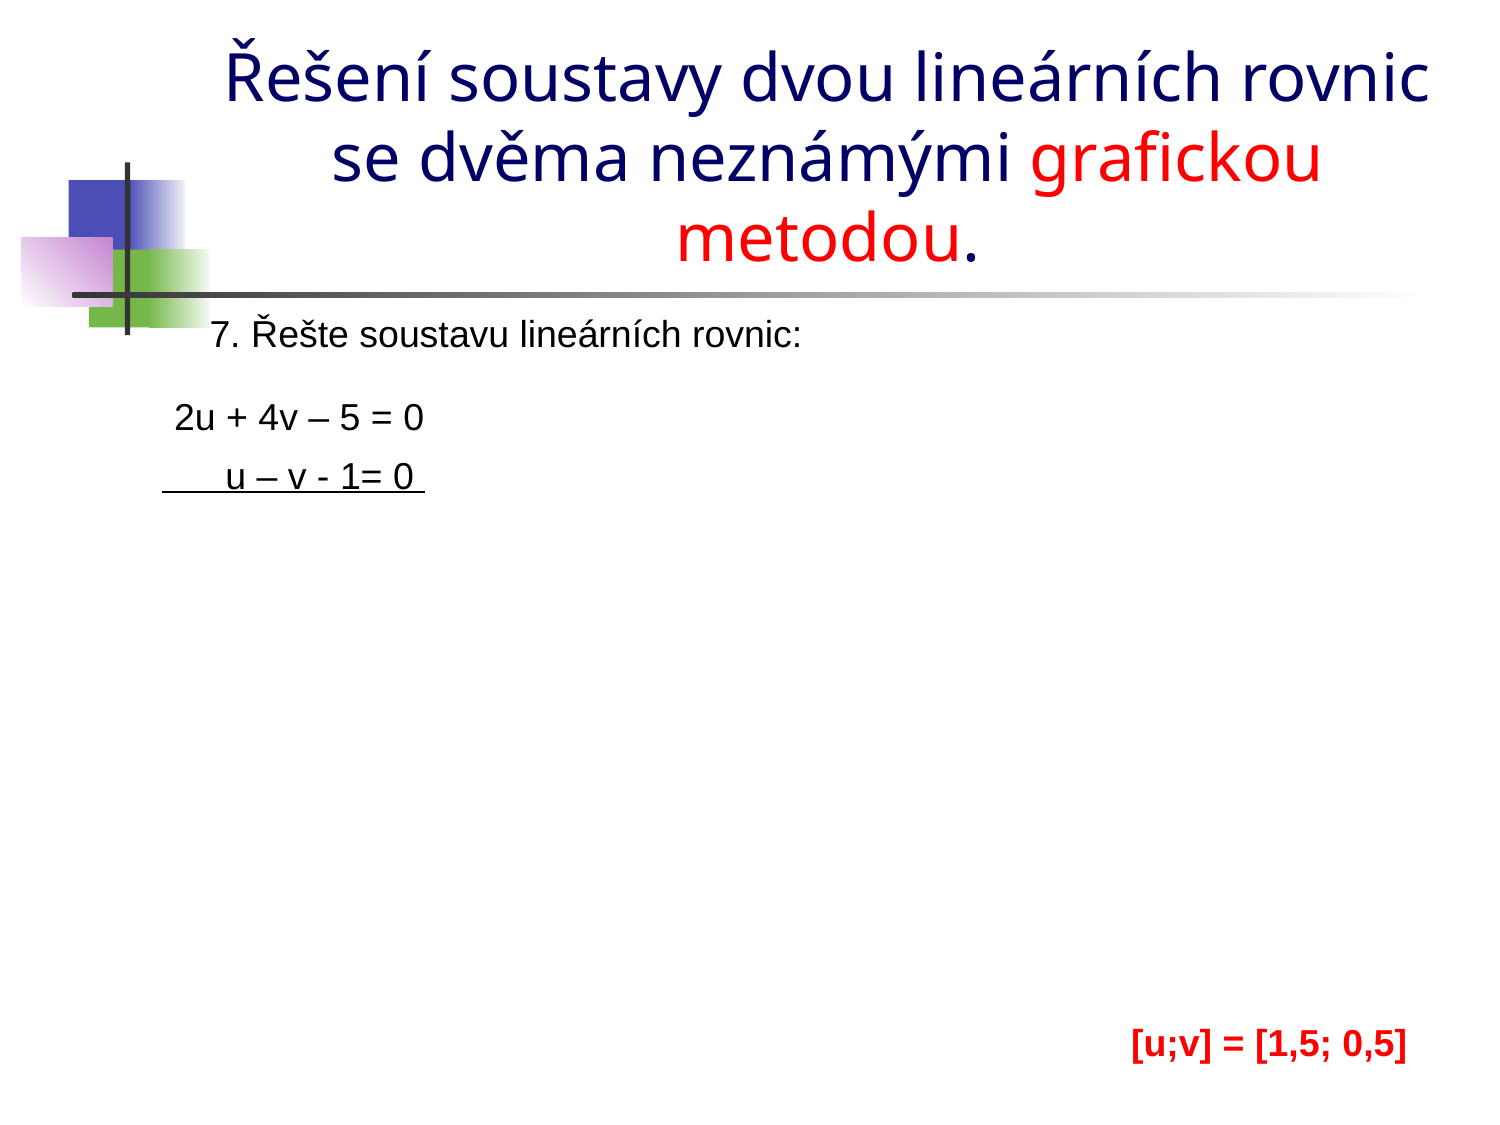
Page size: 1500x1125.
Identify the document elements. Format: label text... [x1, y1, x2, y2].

text_box [0, 0, 1500, 75]
text_box u – v - 1= 0 [147, 444, 597, 505]
text_box 2u + 4v – 5 = 0 [159, 385, 491, 444]
title Řešení soustavy dvou lineárních rovnic se dvěma neznámými grafickou metodou. [188, 186, 1468, 276]
text_box 7. Řešte soustavu lineárních rovnic: [194, 302, 998, 363]
title Řešení soustavy dvou lineárních rovnic se dvěma neznámými grafickou metodou. [188, 75, 1468, 185]
text_box [u;v] = [1,5; 0,5] [1116, 1011, 1447, 1072]
